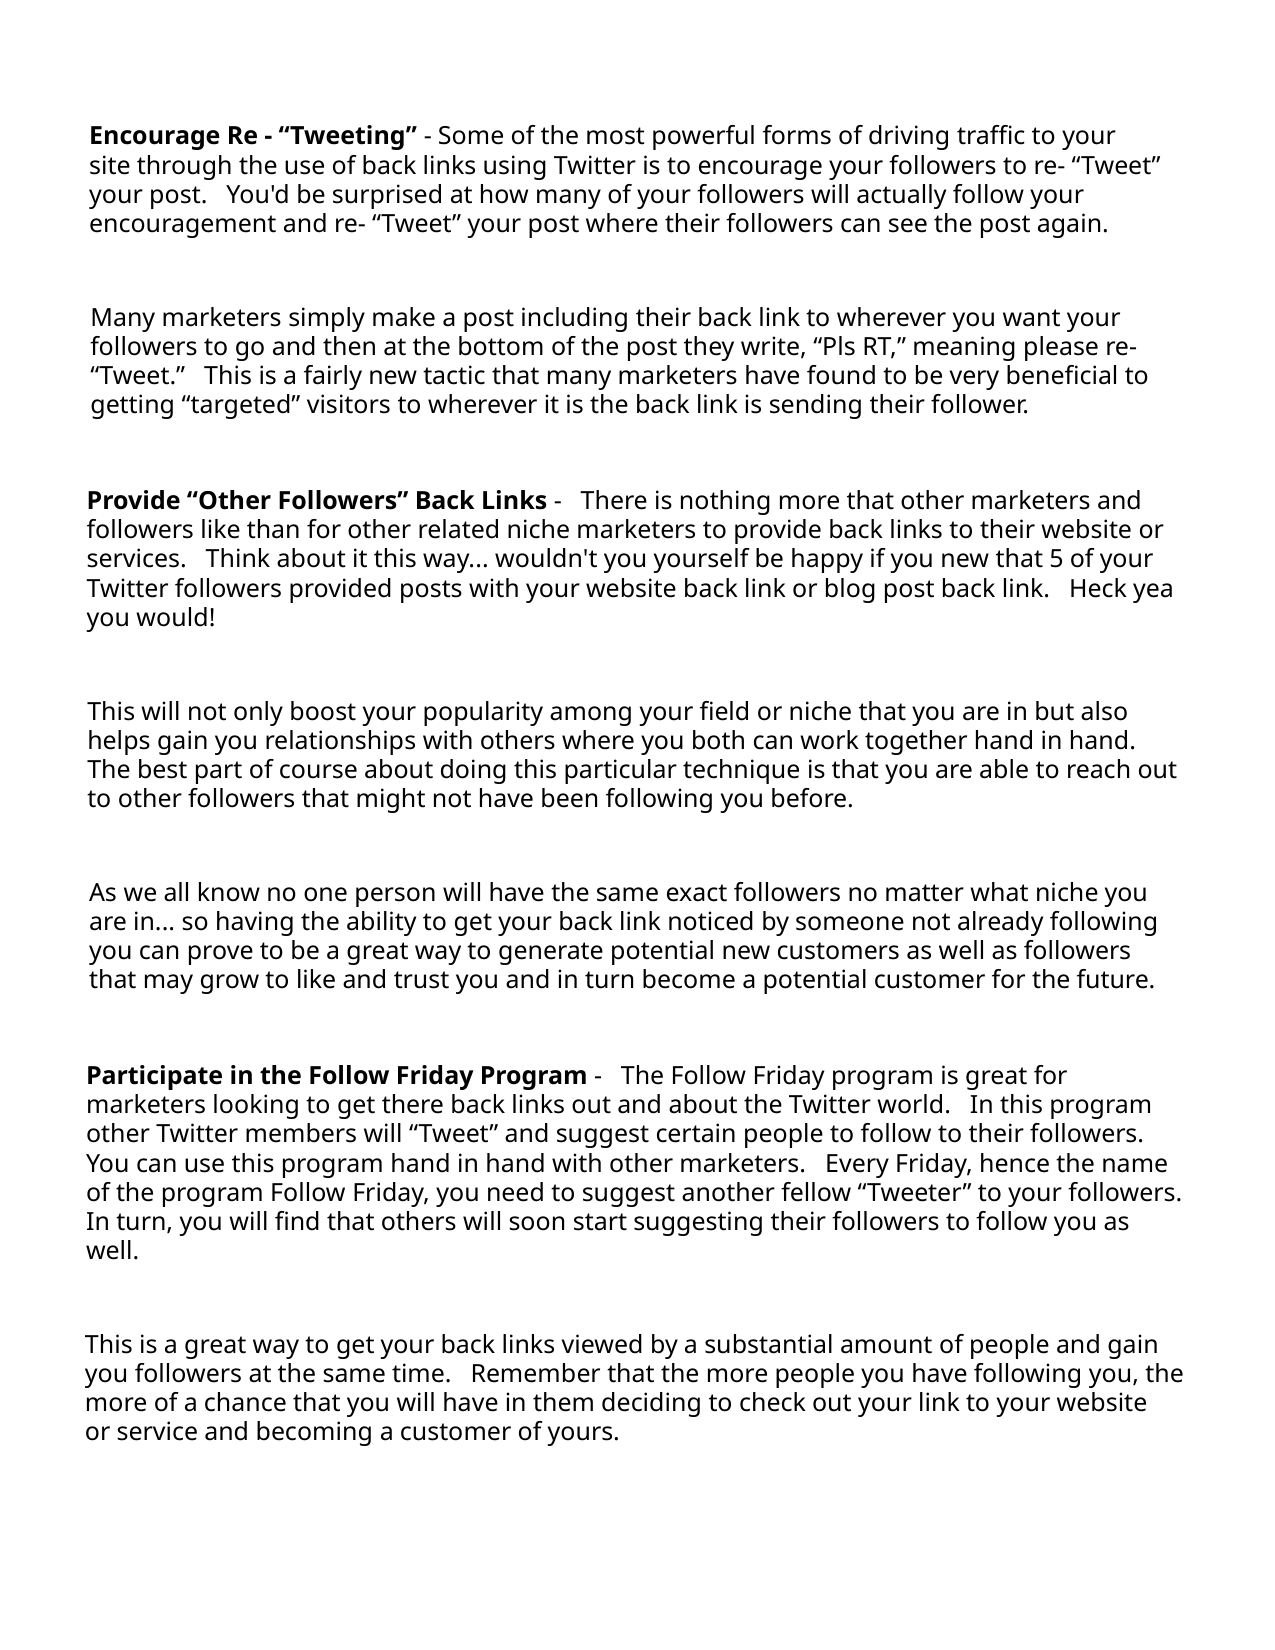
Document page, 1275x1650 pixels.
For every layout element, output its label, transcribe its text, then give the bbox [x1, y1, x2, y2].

text_box This will not only boost your popularity among your field or niche that you are in but also helps gain you relationships with others where you both can work together hand in hand. The best part of course about doing this particular technique is that you are able to reach out to other followers that might not have been following you before. [87, 695, 1178, 820]
text_box Participate in the Follow Friday Program - The Follow Friday program is great for marketers looking to get there back links out and about the Twitter world. In this program other Twitter members will “Tweet” and suggest certain people to follow to their followers. You can use this program hand in hand with other marketers. Every Friday, hence the name of the program Follow Friday, you need to suggest another fellow “Tweeter” to your followers. In turn, you will find that others will soon start suggesting their followers to follow you as well. [86, 1060, 1183, 1272]
text_box Provide “Other Followers” Back Links - There is nothing more that other marketers and followers like than for other related niche marketers to provide back links to their website or services. Think about it this way... wouldn't you yourself be happy if you new that 5 of your Twitter followers provided posts with your website back link or blog post back link. Heck yea you would! [86, 485, 1174, 639]
text_box Many marketers simply make a post including their back link to wherever you want your followers to go and then at the bottom of the post they write, “Pls RT,” meaning please re- “Tweet.” This is a fairly new tactic that many marketers have found to be very beneficial to getting “targeted” visitors to wherever it is the back link is sending their follower. [90, 302, 1150, 427]
text_box Encourage Re - “Tweeting” - Some of the most powerful forms of driving traffic to your site through the use of back links using Twitter is to encourage your followers to re- “Tweet” your post. You'd be surprised at how many of your followers will actually follow your encouragement and re- “Tweet” your post where their followers can see the post again. [89, 120, 1161, 245]
text_box As we all know no one person will have the same exact followers no matter what niche you are in... so having the ability to get your back link noticed by someone not already following you can prove to be a great way to generate potential new customers as well as followers that may grow to like and trust you and in turn become a potential customer for the future. [89, 877, 1159, 1002]
text_box This is a great way to get your back links viewed by a substantial amount of people and gain you followers at the same time. Remember that the more people you have following you, the more of a chance that you will have in them deciding to check out your link to your website or service and becoming a customer of yours. [84, 1329, 1184, 1454]
